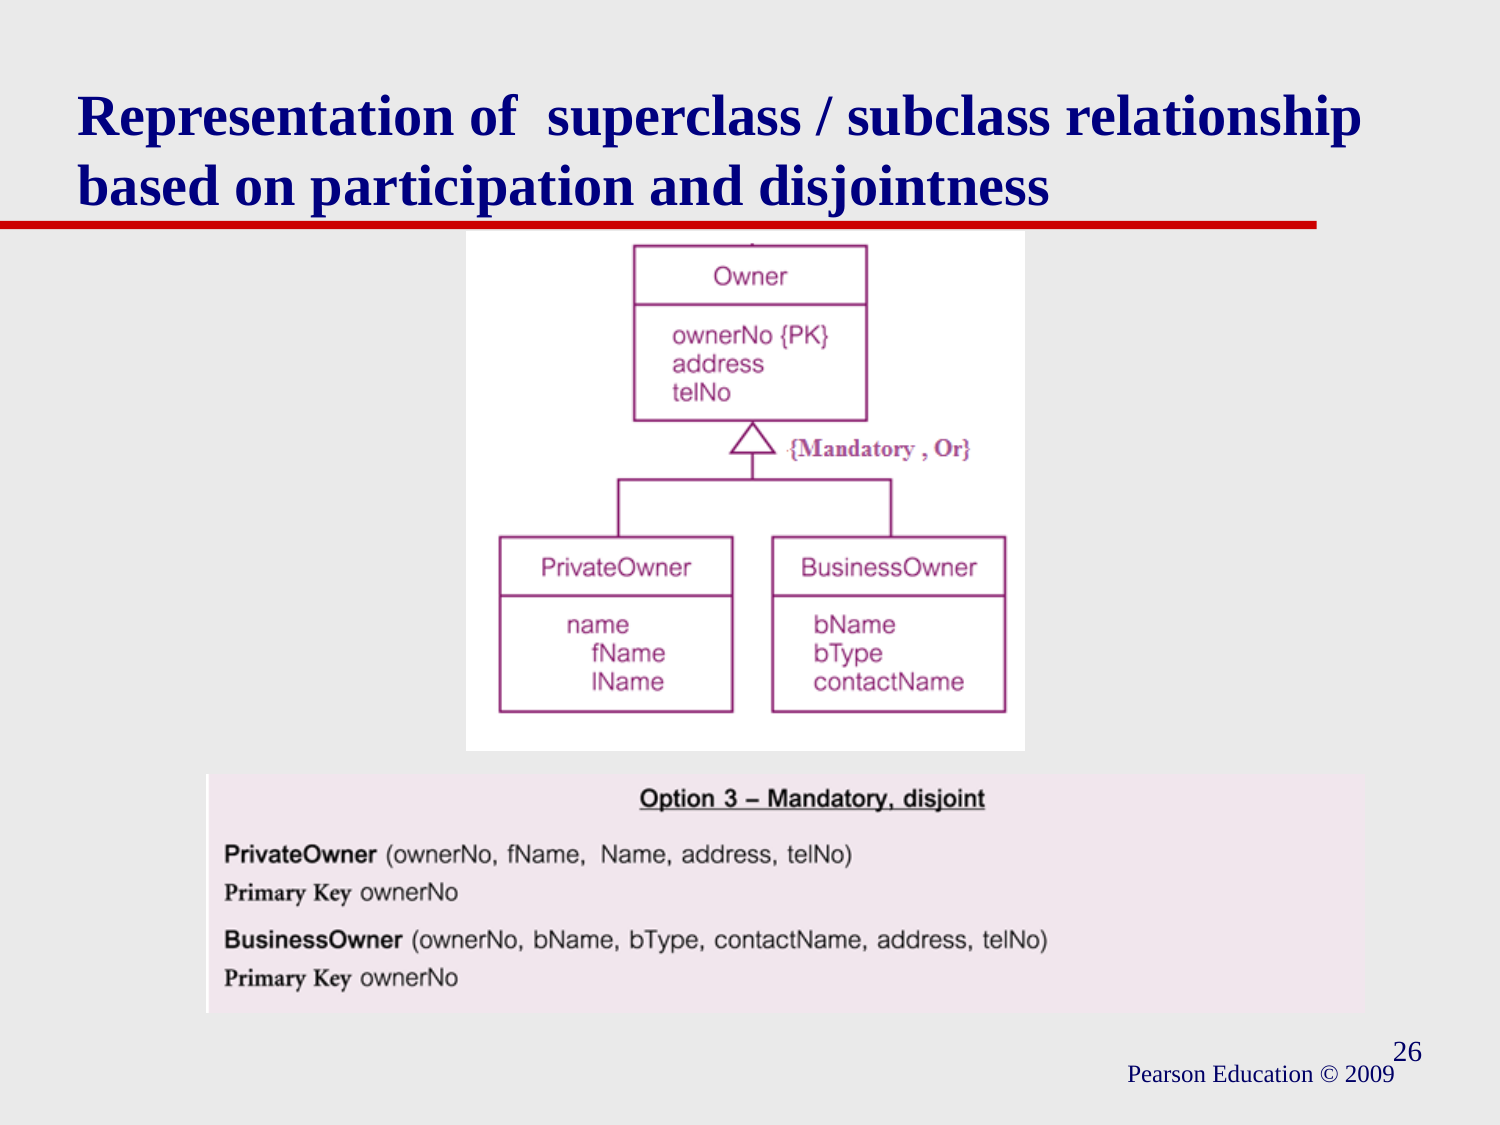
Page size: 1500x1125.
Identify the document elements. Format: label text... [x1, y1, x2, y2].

slide_number 26 [1124, 1012, 1438, 1050]
picture [466, 231, 1025, 751]
title Representation of superclass / subclass relationship based on participation and disjointness [62, 43, 1424, 226]
text_box Pearson Education © 2009 [1112, 1050, 1500, 1095]
picture [206, 774, 1365, 1013]
